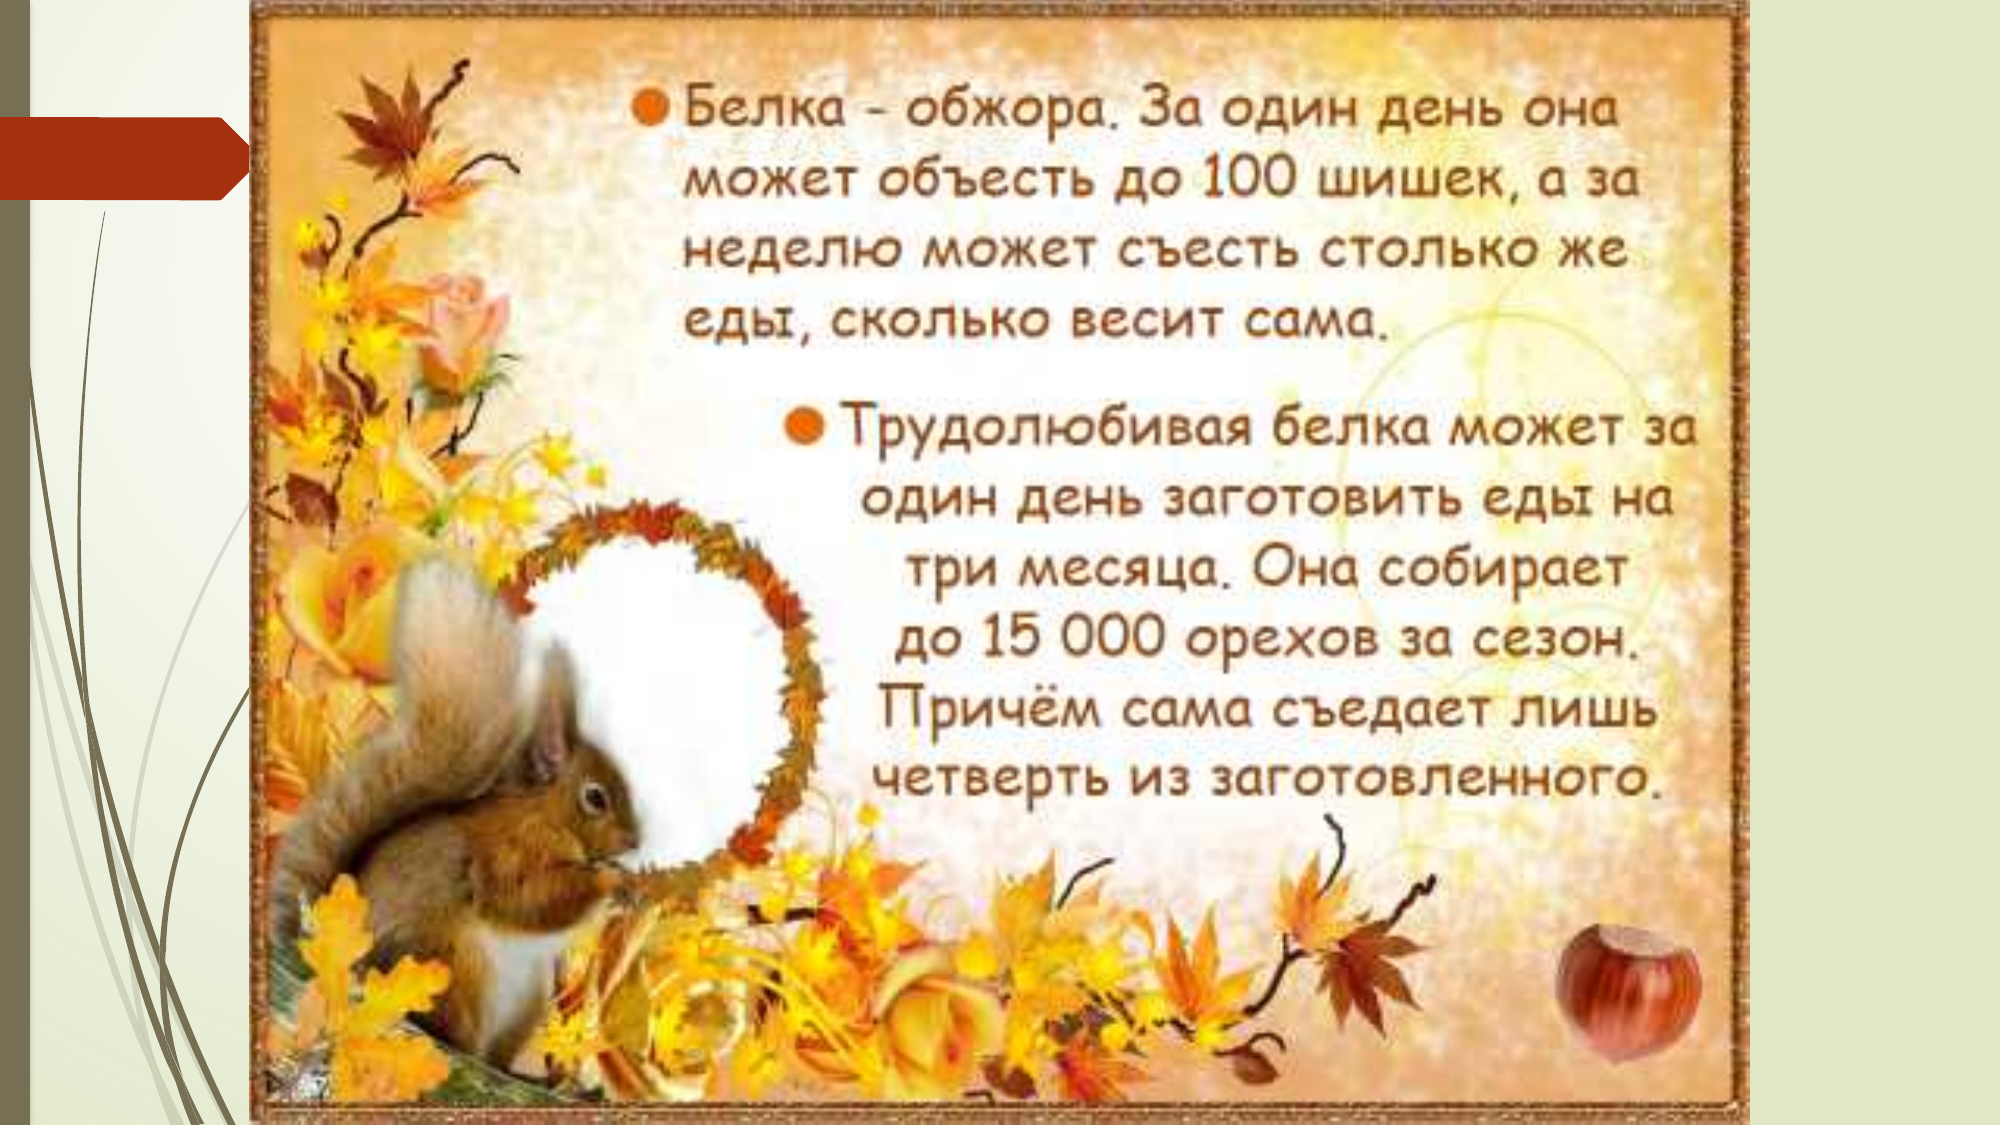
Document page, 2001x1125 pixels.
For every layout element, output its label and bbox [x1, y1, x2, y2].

picture [249, 0, 1751, 1125]
